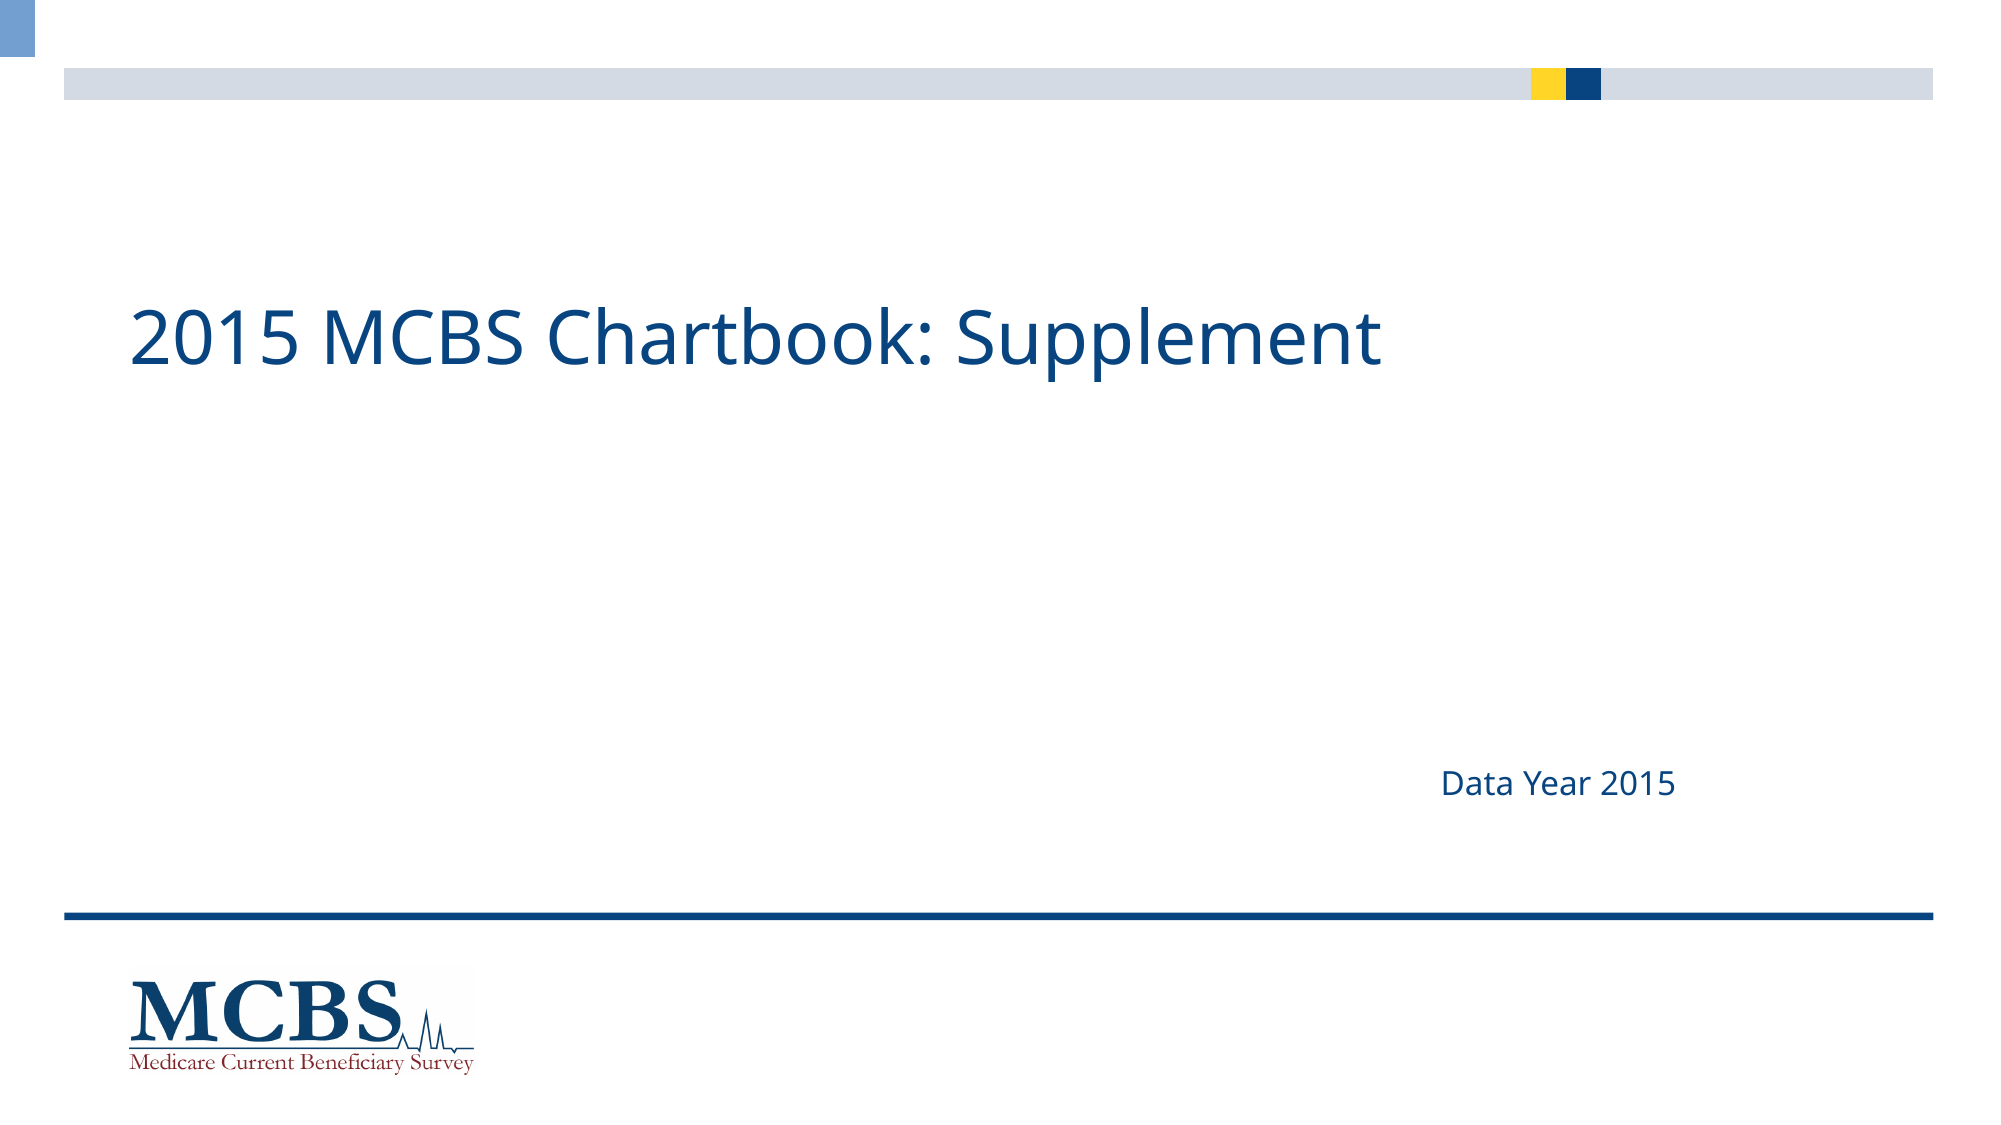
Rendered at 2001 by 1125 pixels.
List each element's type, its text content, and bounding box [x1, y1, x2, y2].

subtitle Data Year 2015 [1425, 757, 1936, 813]
picture [129, 964, 475, 1078]
title 2015 MCBS Chartbook: Supplement [129, 224, 1934, 389]
